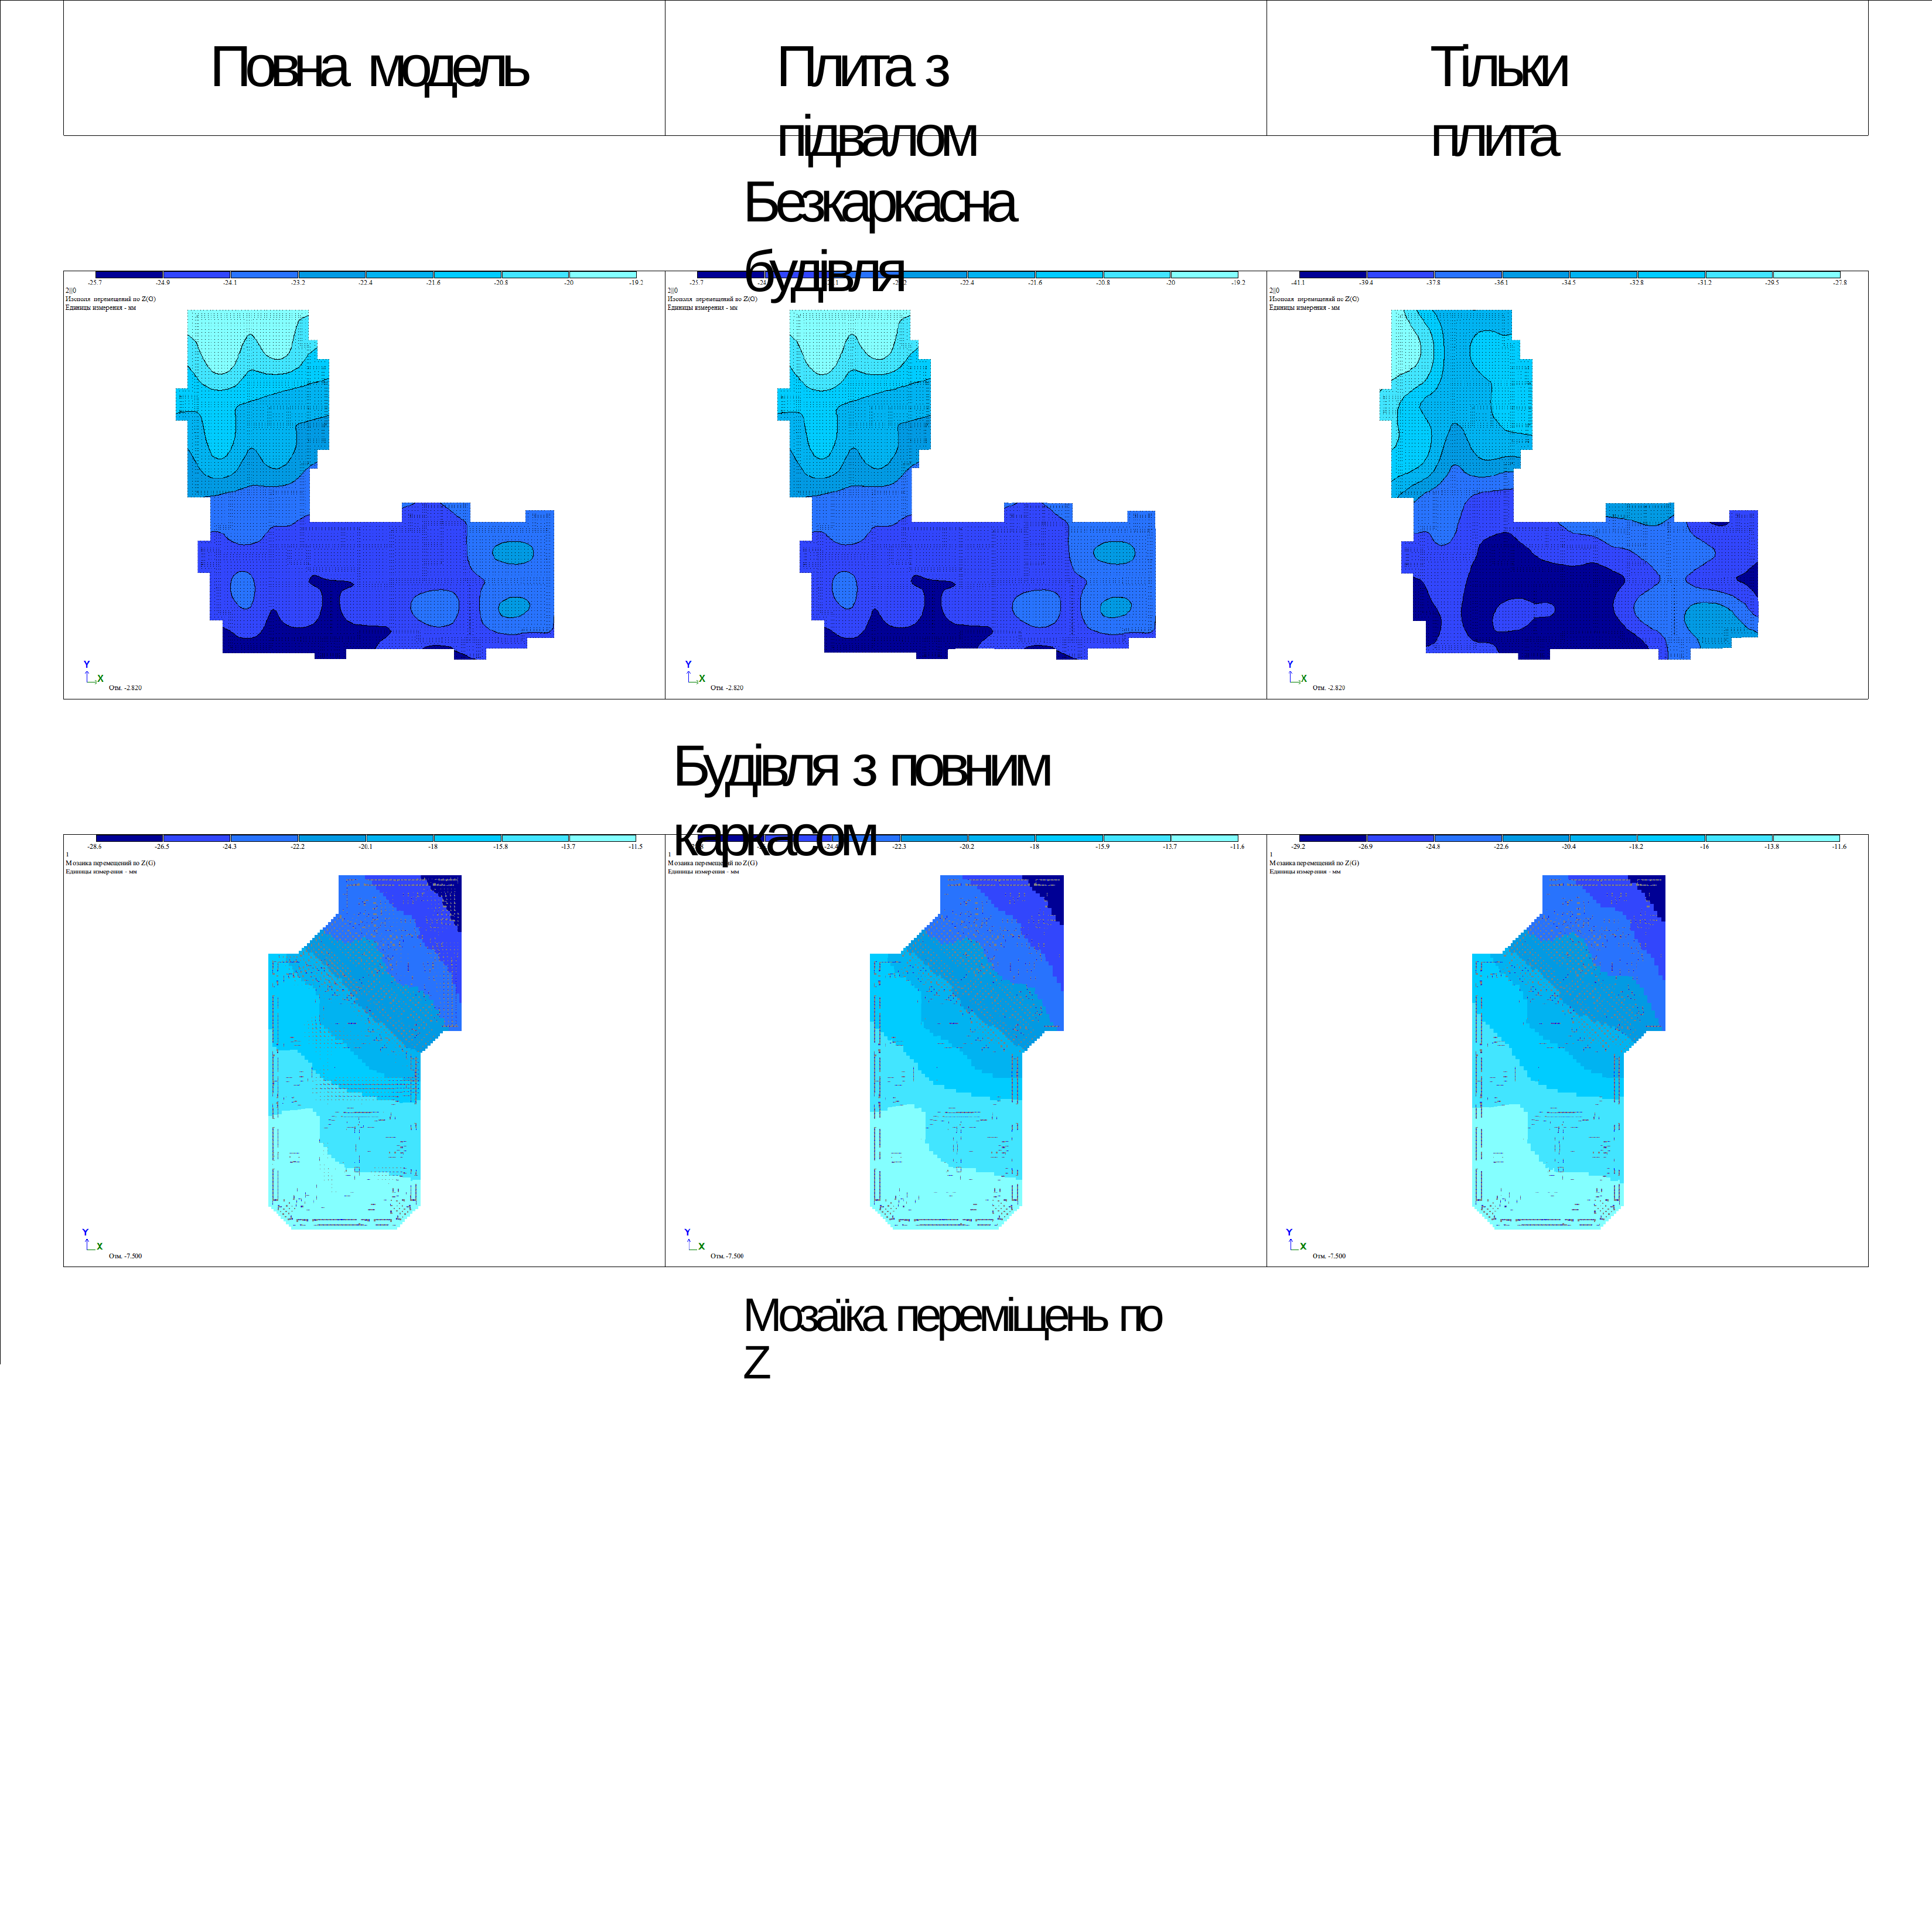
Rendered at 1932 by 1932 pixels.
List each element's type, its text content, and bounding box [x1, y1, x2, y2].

text_box Безкаркасна будівля [742, 163, 1193, 303]
table_header [665, 835, 1267, 1267]
table_header [64, 271, 665, 699]
title Повна модель [136, 28, 1228, 351]
text_box Мозаїка переміщень по Z [742, 1293, 1190, 1388]
table_header [64, 835, 665, 1267]
text_box Будівля з повним каркасом [671, 728, 1258, 867]
text_box Плита з підвалом [775, 28, 1157, 163]
table_header [665, 271, 1267, 699]
table_header [1267, 835, 1868, 1267]
table_header [1267, 271, 1868, 699]
text_box Тільки плита [1428, 28, 1707, 168]
